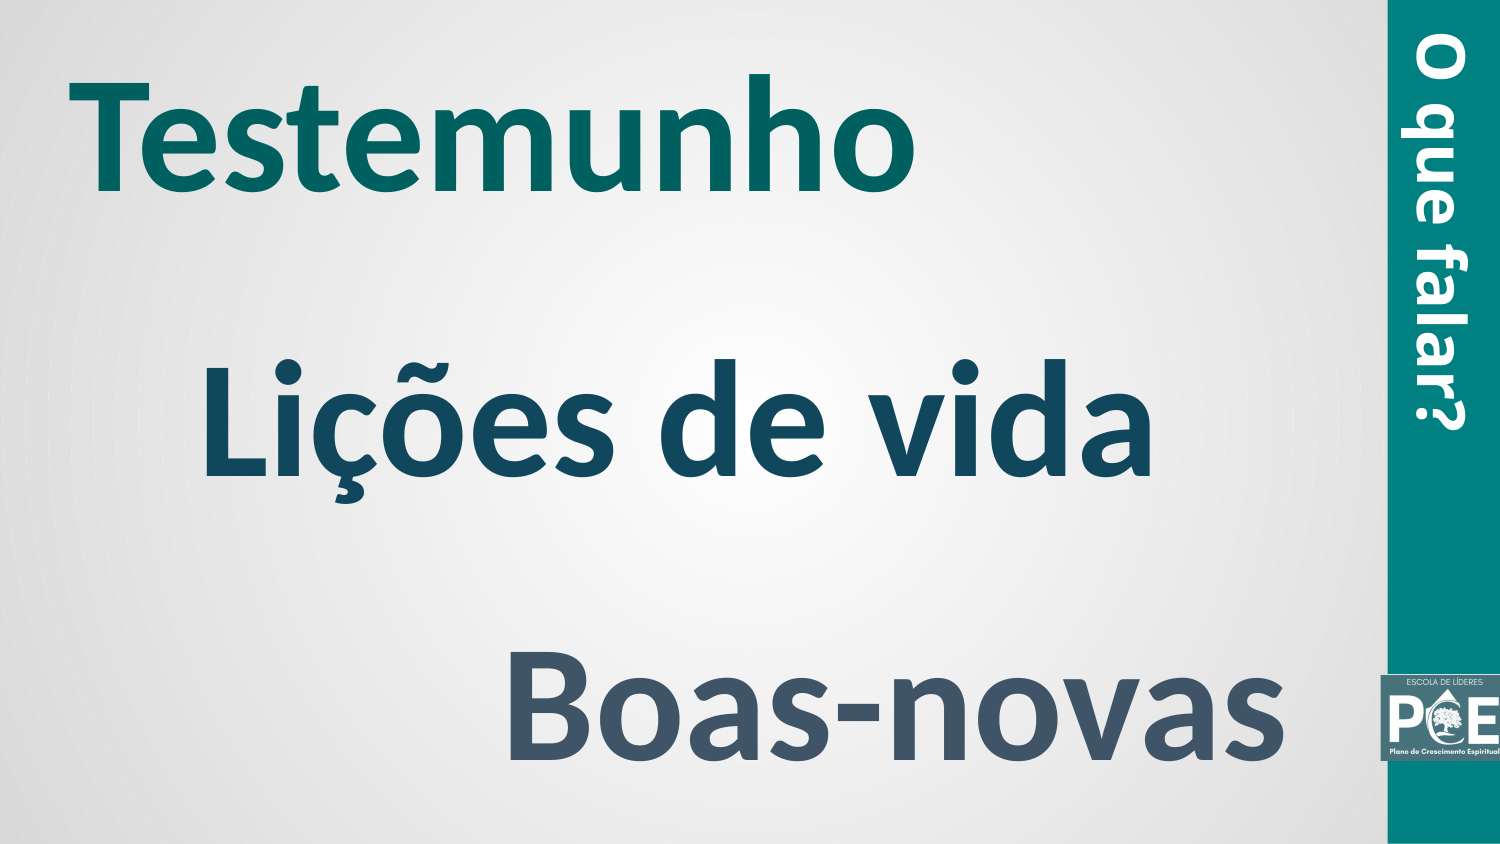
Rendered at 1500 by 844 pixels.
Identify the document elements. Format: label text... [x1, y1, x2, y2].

text_box Boas-novas [61, 586, 1297, 802]
text_box Lições de vida [61, 302, 1297, 517]
text_box O que falar? [1397, 23, 1492, 651]
text_box Testemunho [61, 17, 1297, 233]
picture [1380, 674, 1500, 761]
